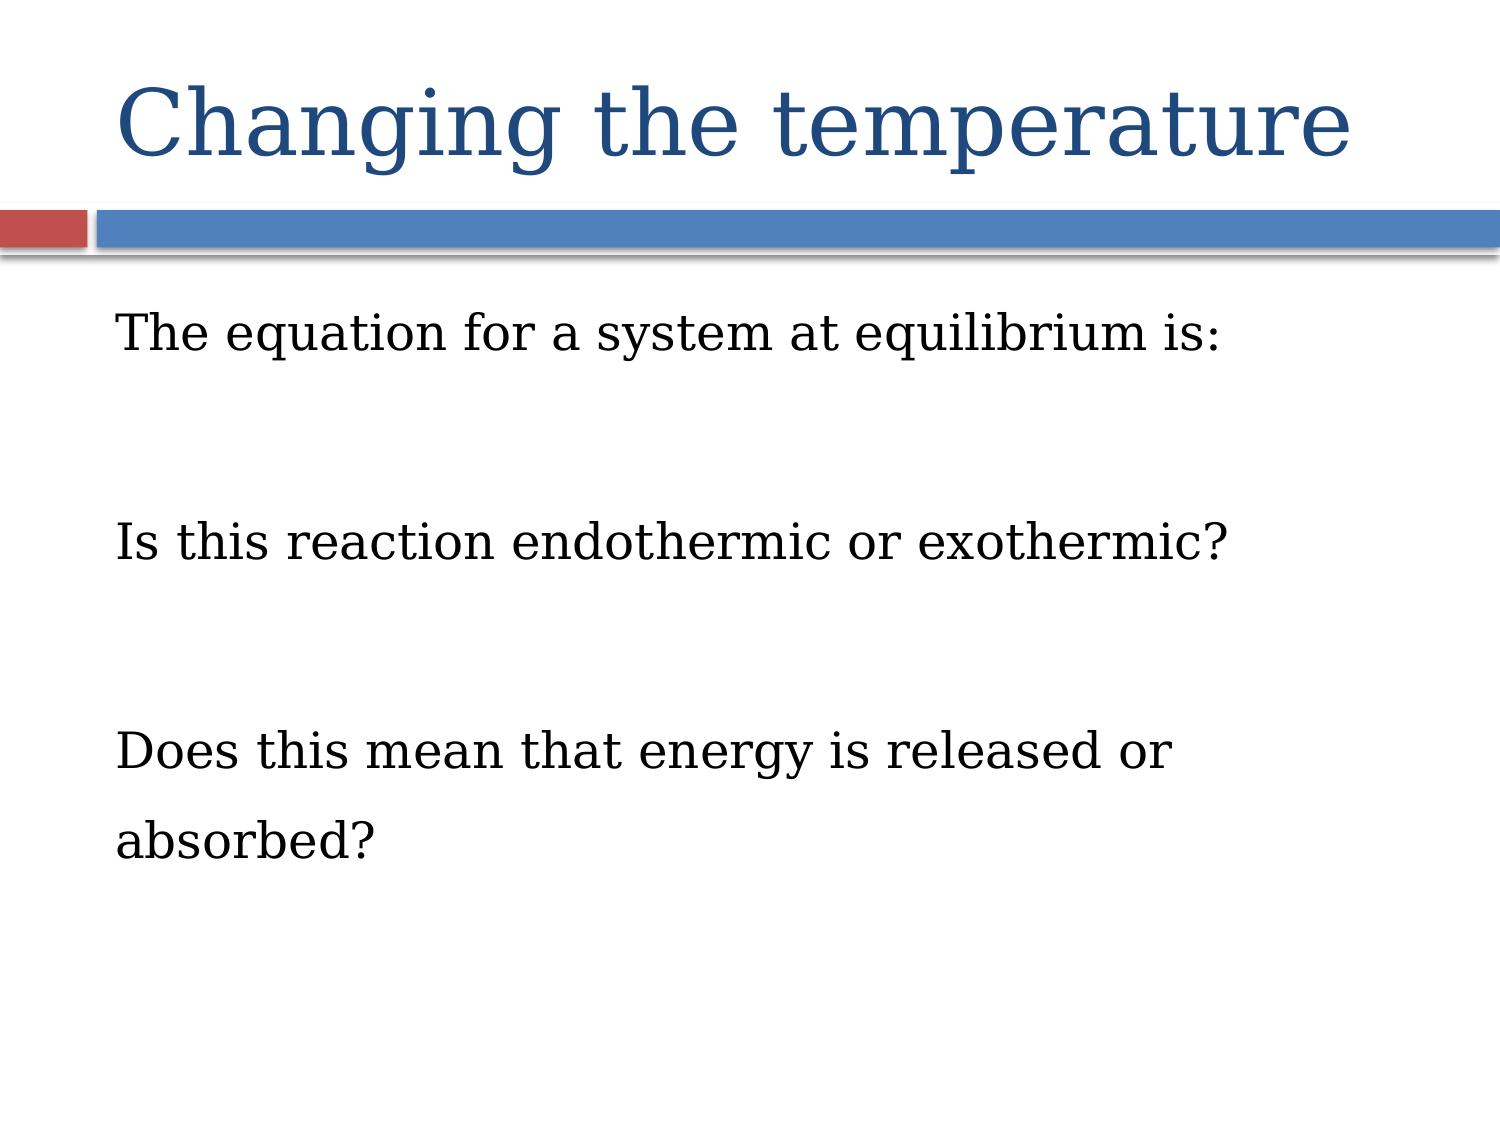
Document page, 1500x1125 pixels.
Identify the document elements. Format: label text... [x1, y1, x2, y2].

title Changing the temperature [100, 37, 1438, 200]
